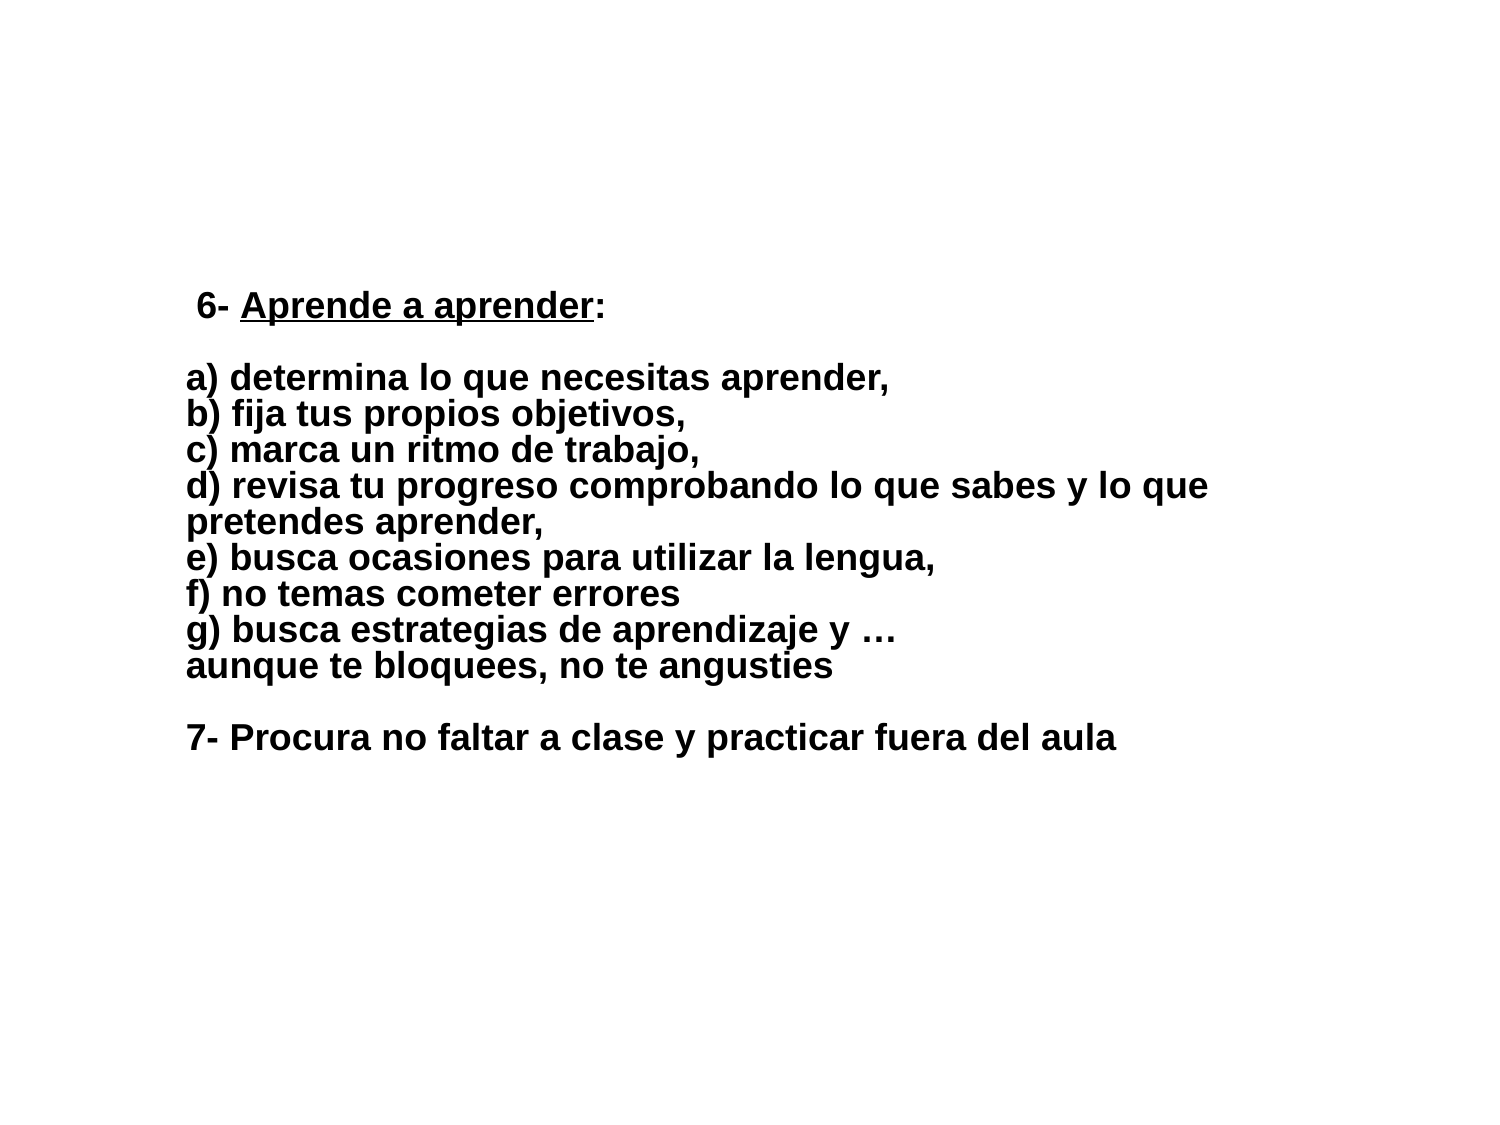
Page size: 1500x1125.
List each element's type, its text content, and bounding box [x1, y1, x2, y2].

text_box 6- Aprende a aprender: a) determina lo que necesitas aprender, b) fija tus propios objetivos, c) marca un ritmo de trabajo, d) revisa tu progreso comprobando lo que sabes y lo que pretendes aprender, e) busca ocasiones para utilizar la lengua, f) no temas cometer errores g) busca estrategias de aprendizaje y … aunque te bloquees, no te angusties 7- Procura no faltar a clase y practicar fuera del aula [171, 282, 1306, 765]
